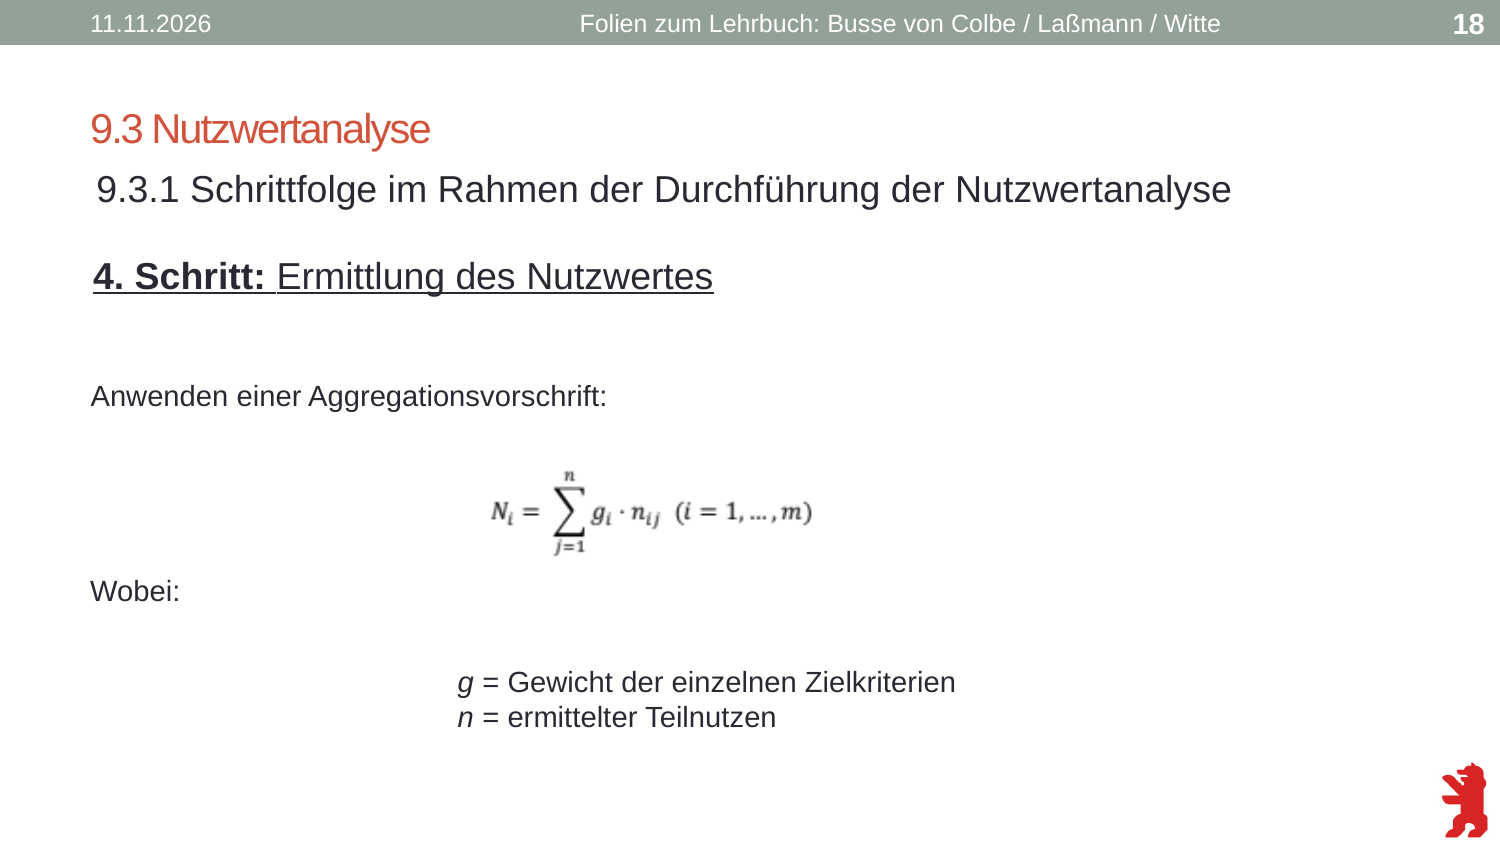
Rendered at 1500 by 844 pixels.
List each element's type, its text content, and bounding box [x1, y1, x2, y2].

text_box Anwenden einer Aggregationsvorschrift: [75, 369, 624, 420]
footer Folien zum Lehrbuch: Busse von Colbe / Laßmann / Witte [562, 2, 1238, 43]
text_box Wobei: [75, 564, 196, 615]
picture [1434, 760, 1500, 844]
slide_number 18 [1325, 2, 1500, 43]
text_box 9.3.1 Schrittfolge im Rahmen der Durchführung der Nutzwertanalyse [81, 157, 1248, 217]
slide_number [75, 2, 550, 43]
text_box g = Gewicht der einzelnen Zielkriterien n = ermittelter Teilnutzen [442, 655, 972, 741]
picture [463, 437, 835, 588]
text_box 4. Schritt: Ermittlung des Nutzwertes [78, 244, 729, 305]
title 9.3 Nutzwertanalyse [75, 65, 1500, 188]
